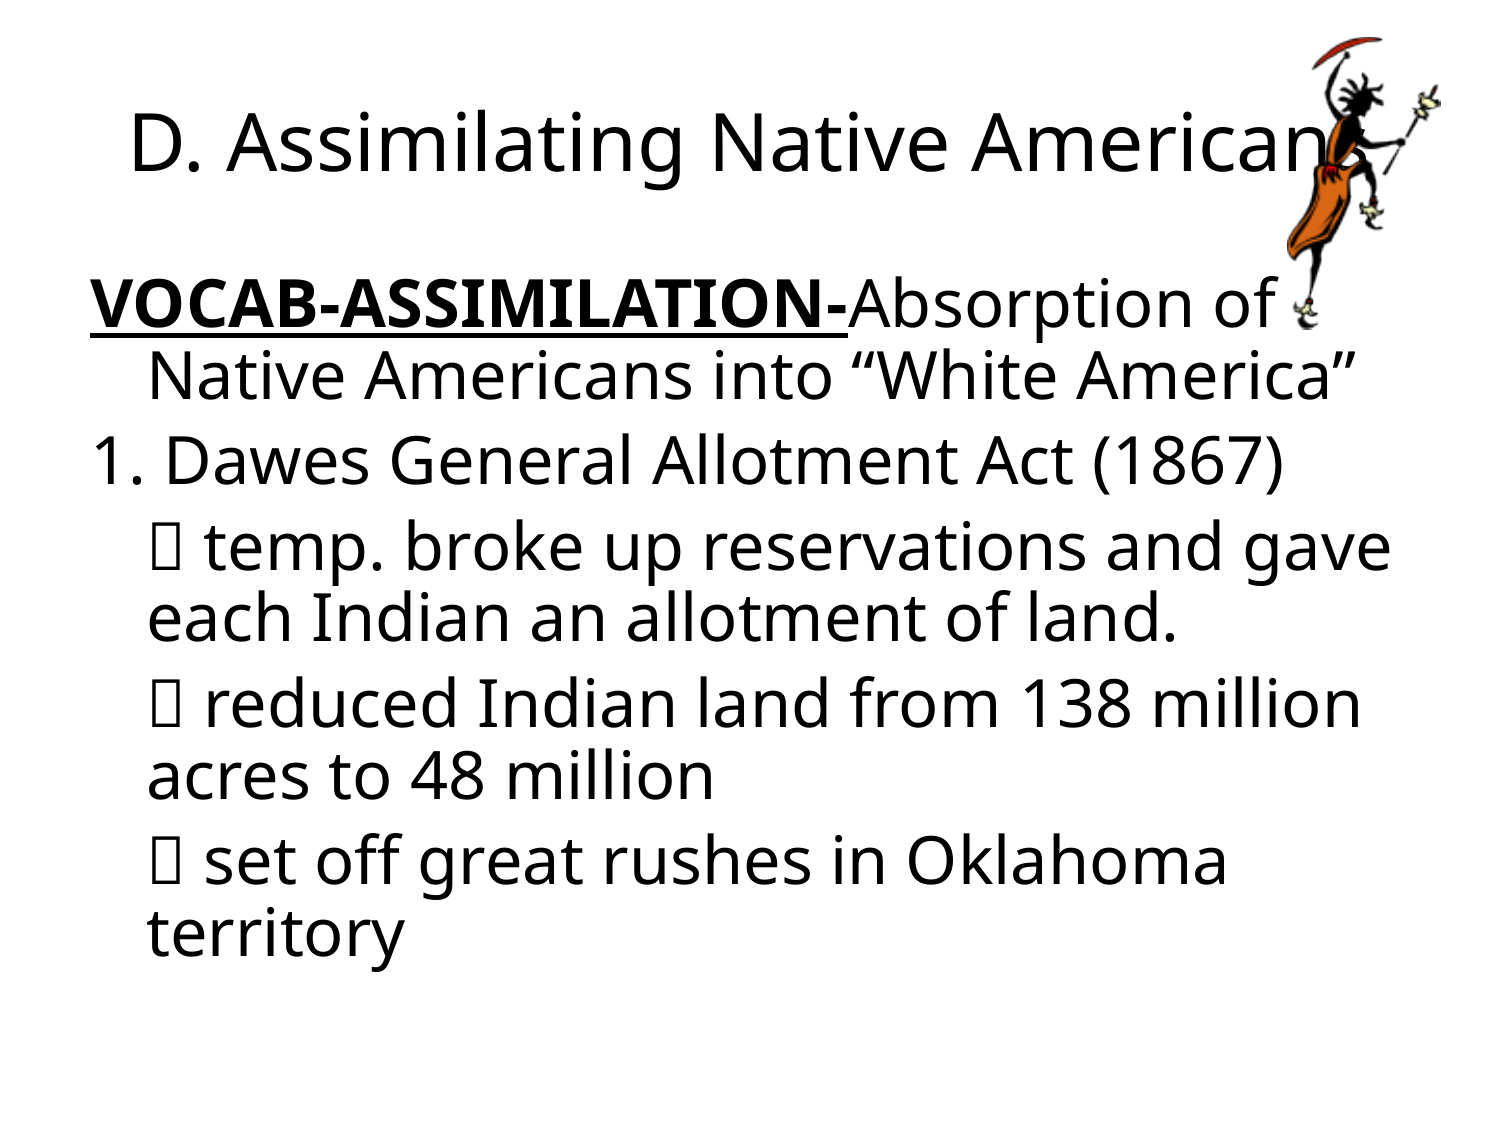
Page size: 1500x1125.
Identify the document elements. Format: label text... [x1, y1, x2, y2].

list VOCAB-ASSIMILATION-Absorption of Native Americans into “White America” 1. Dawes General Allotment Act (1867)  temp. broke up reservations and gave each Indian an allotment of land.  reduced Indian land from 138 million acres to 48 million  set off great rushes in Oklahoma territory [75, 262, 1425, 1005]
picture [1287, 37, 1441, 330]
title D. Assimilating Native Americans [75, 45, 1282, 233]
